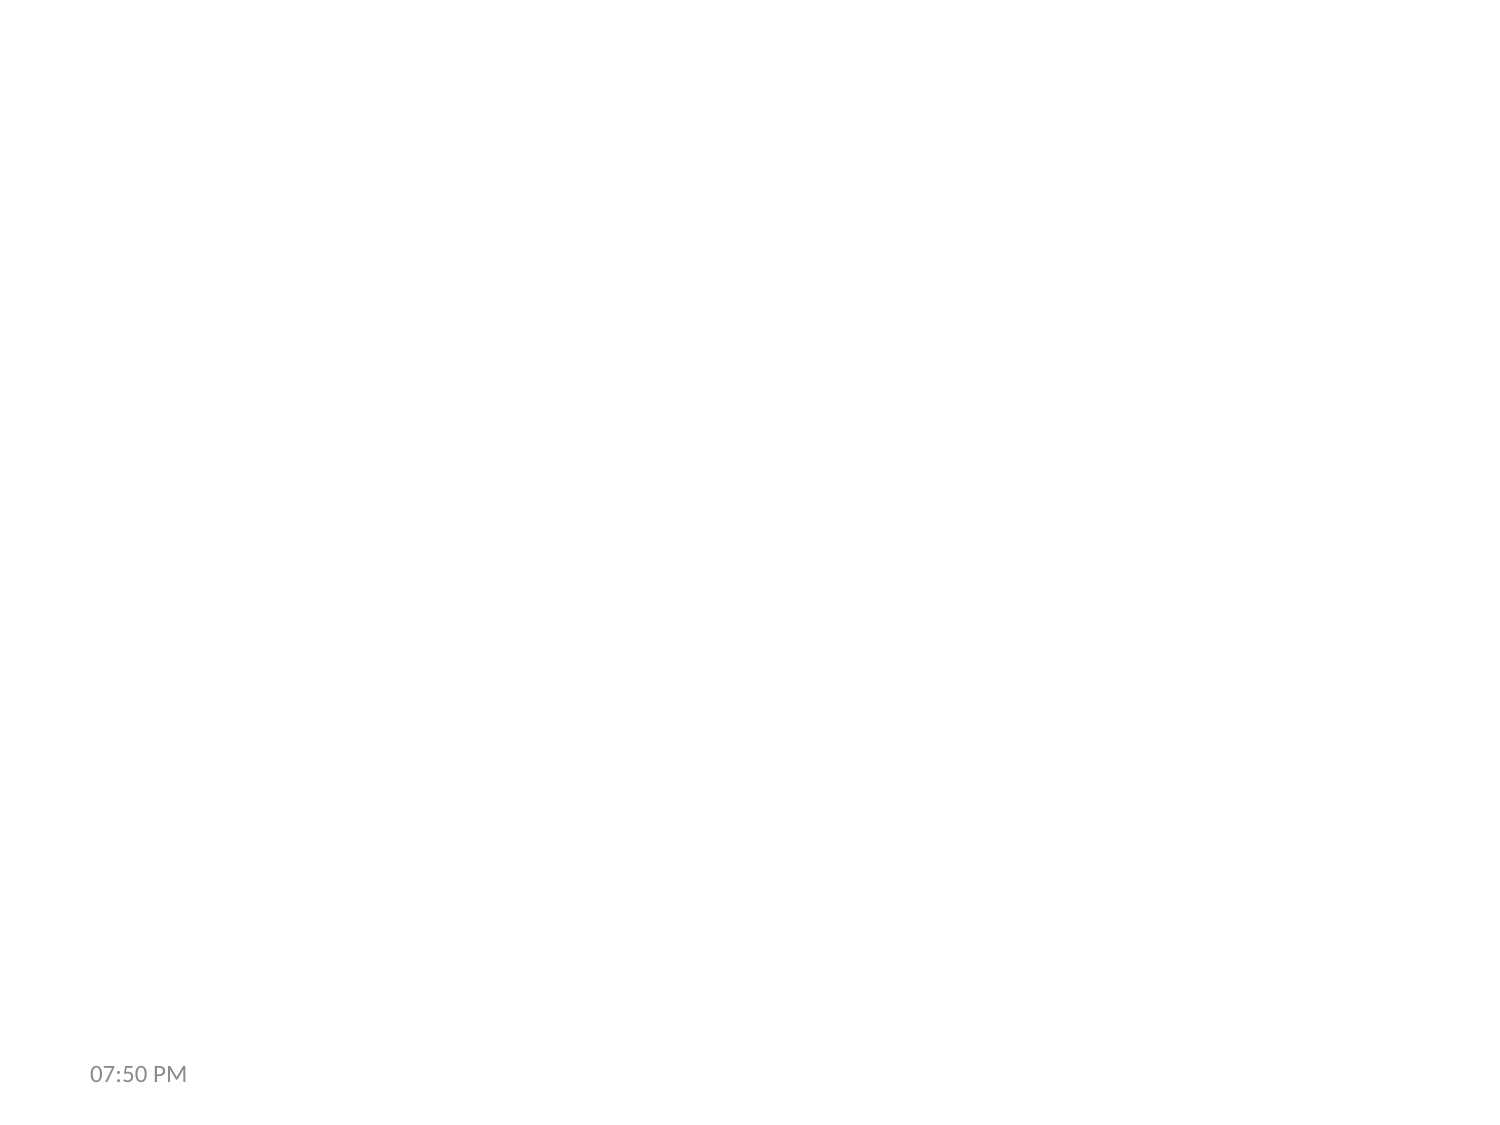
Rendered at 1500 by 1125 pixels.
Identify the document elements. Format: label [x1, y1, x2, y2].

slide_number [75, 1042, 425, 1103]
